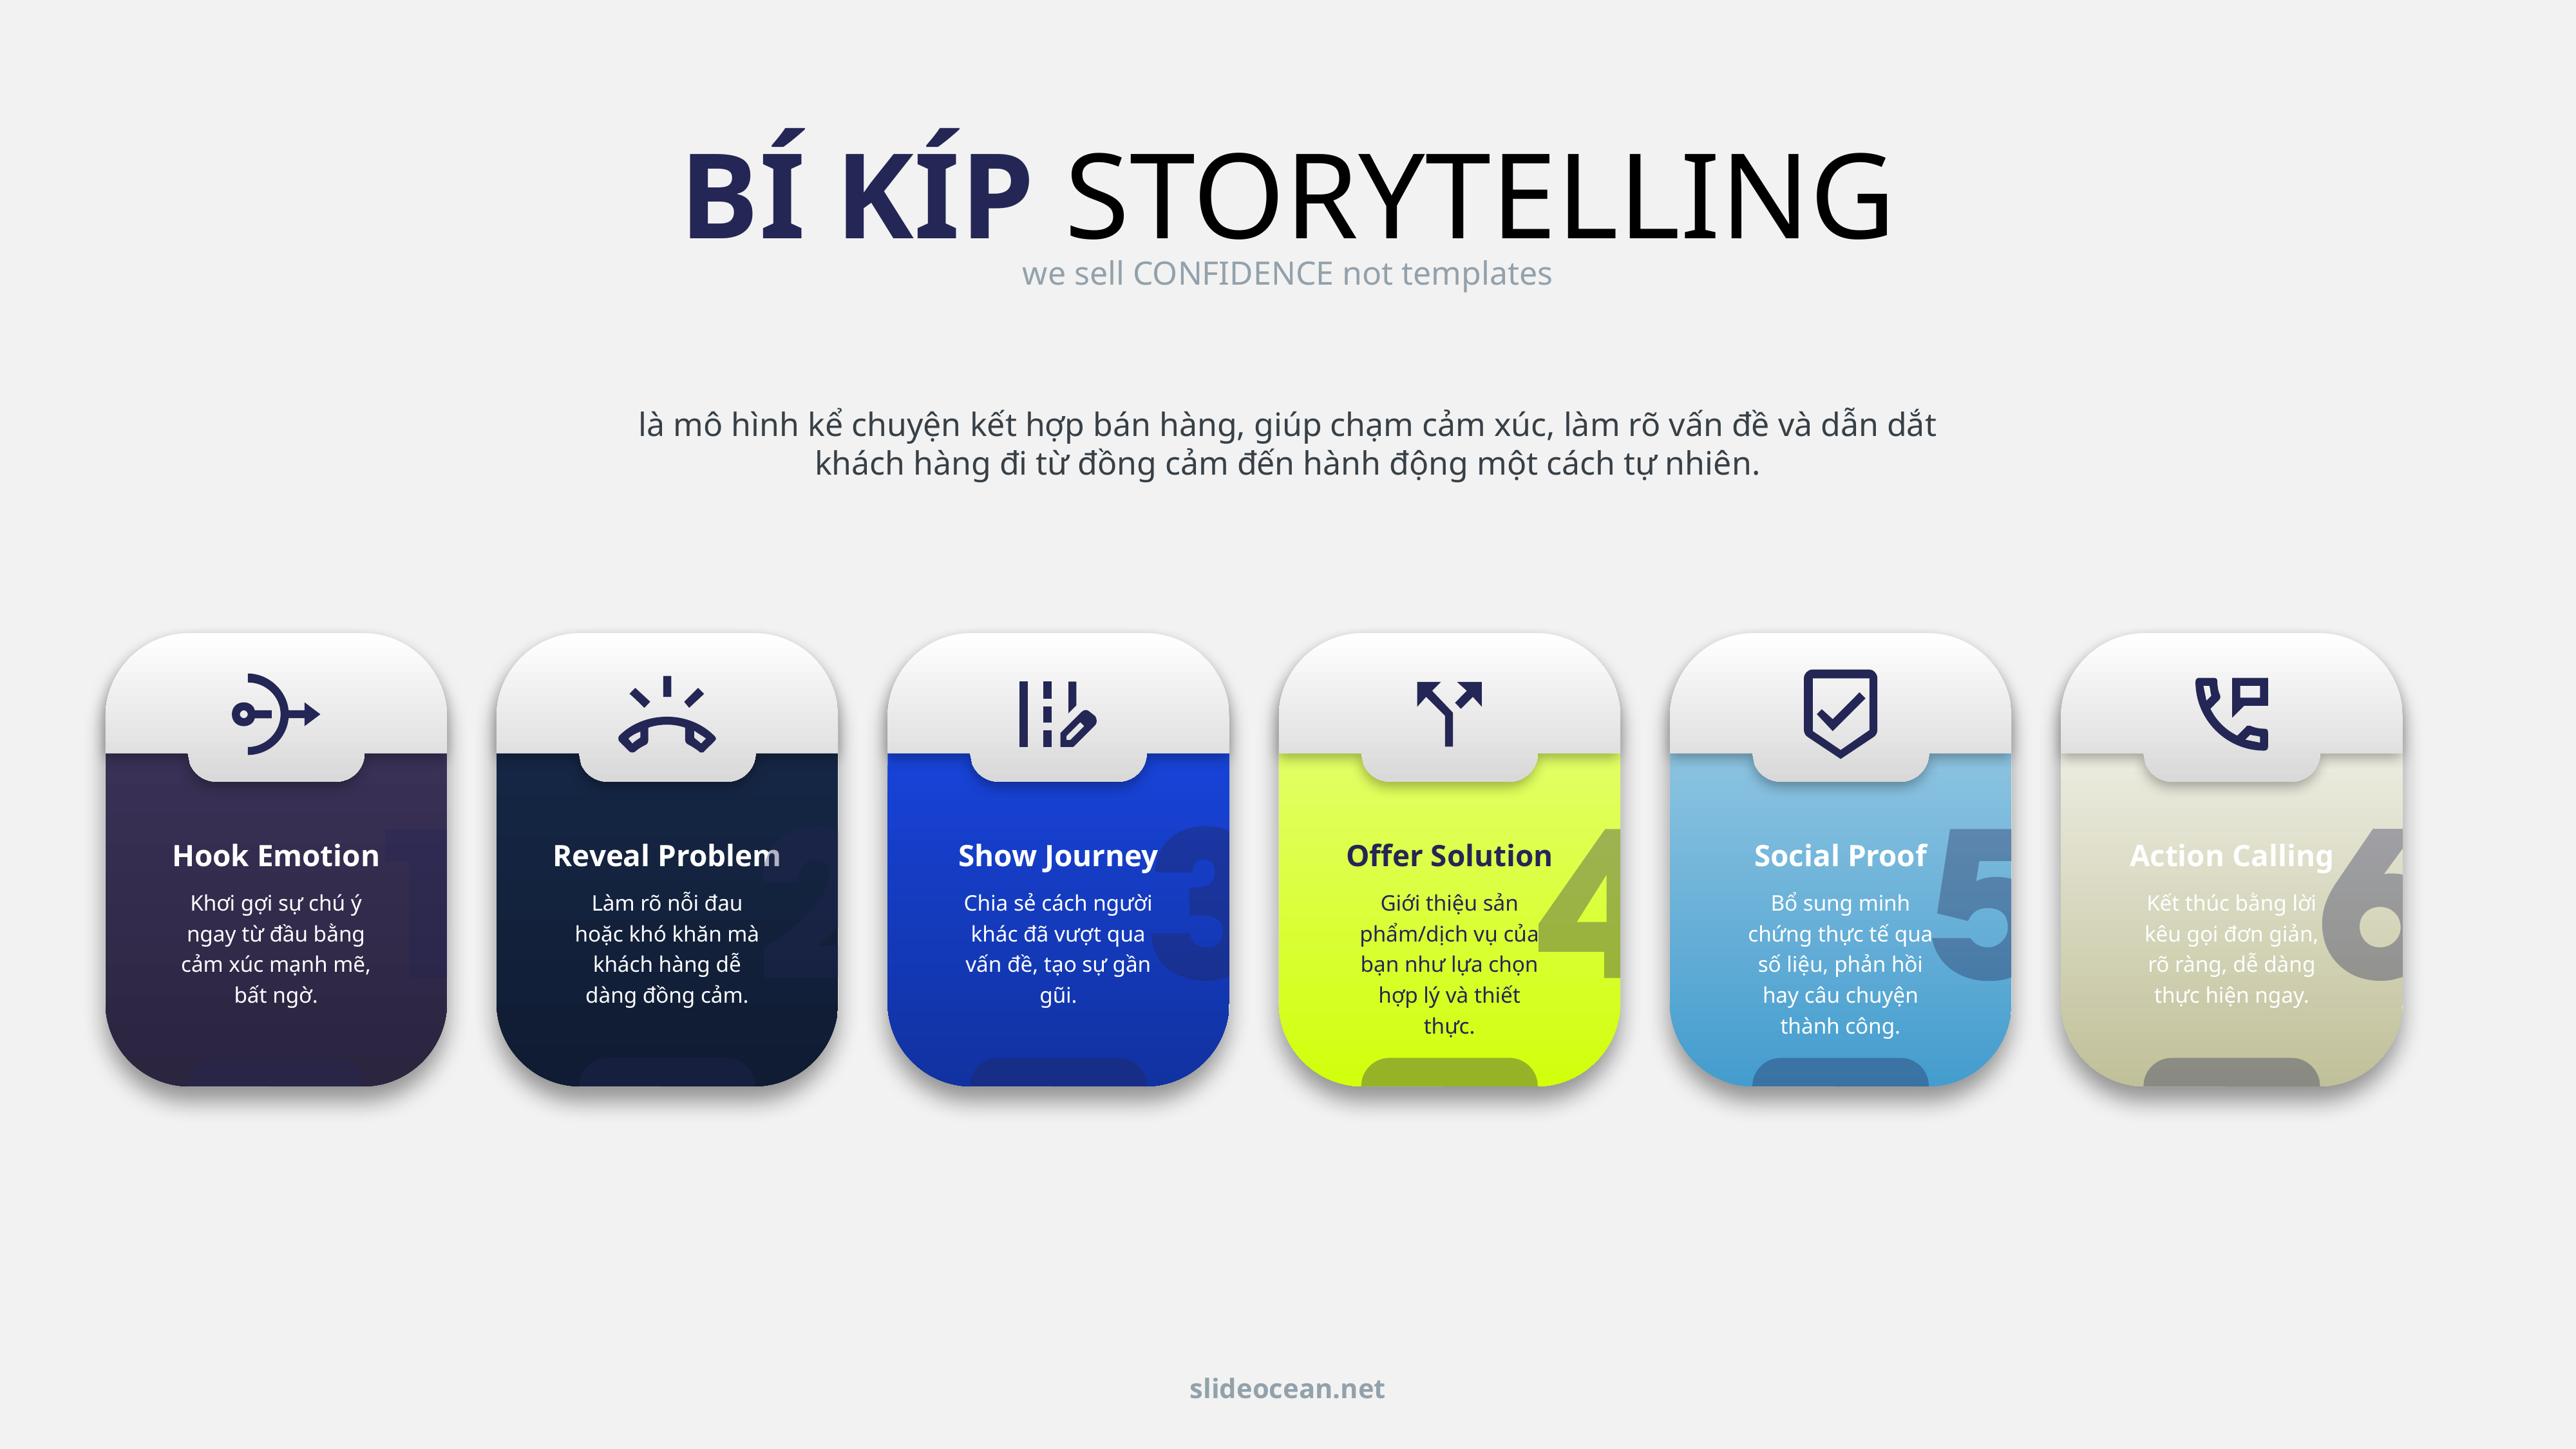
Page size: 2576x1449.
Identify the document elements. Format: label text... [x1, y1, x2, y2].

text_box là mô hình kể chuyện kết hợp bán hàng, giúp chạm cảm xúc, làm rõ vấn đề và dẫn dắt khách hàng đi từ đồng cảm đến hành động một cách tự nhiên. [627, 399, 1949, 486]
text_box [1669, 632, 2012, 1087]
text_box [105, 632, 448, 1087]
text_box slideocean.net [1180, 1367, 1396, 1409]
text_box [1278, 632, 1621, 1087]
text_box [887, 632, 1230, 1087]
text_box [2060, 632, 2403, 1087]
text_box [496, 632, 838, 1087]
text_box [1019, 681, 1098, 748]
text_box we sell CONFIDENCE not templates [1013, 267, 1563, 296]
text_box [231, 673, 321, 755]
text_box BÍ KÍP STORYTELLING [670, 116, 1906, 267]
